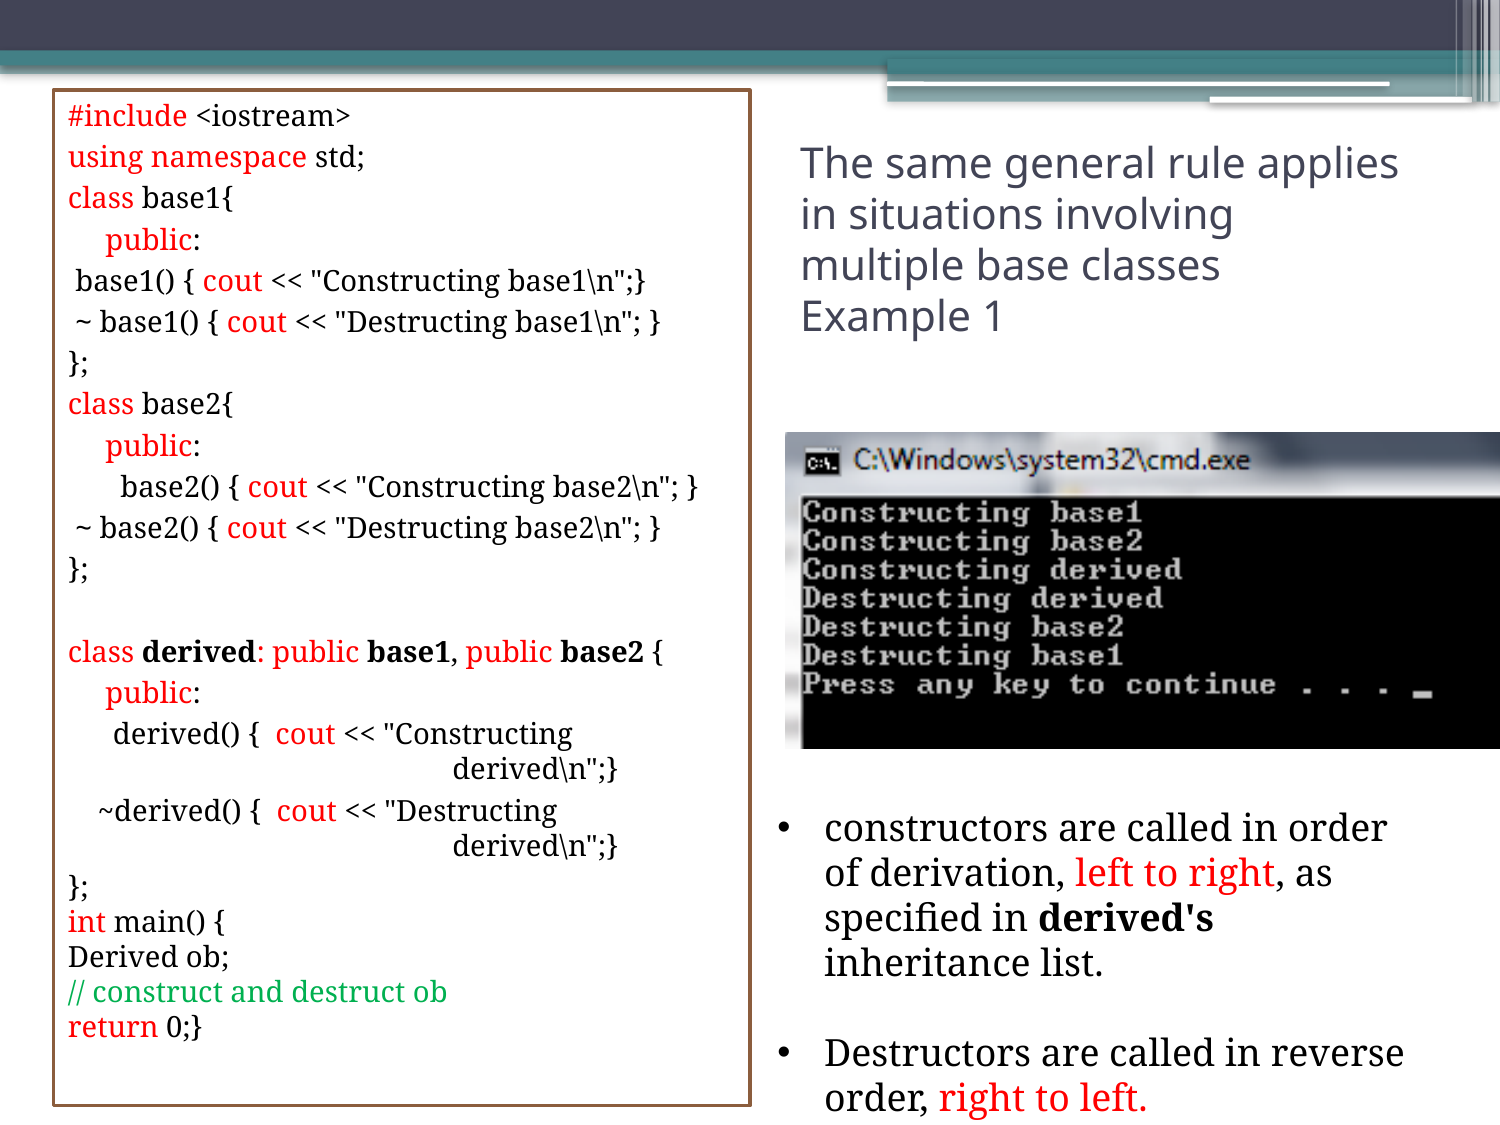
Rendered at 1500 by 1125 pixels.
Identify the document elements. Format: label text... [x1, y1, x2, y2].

list #include <iostream> using namespace std; class base1{ public: base1() { cout << "Constructing base1\n";} ~ base1() { cout << "Destructing base1\n"; } }; class base2{ public: base2() { cout << "Constructing base2\n"; } ~ base2() { cout << "Destructing base2\n"; } }; class derived: public base1, public base2 { public: derived() { cout << "Constructing derived\n";} ~derived() { cout << "Destructing derived\n";} }; int main() { Derived ob; // construct and destruct ob return 0;} [52, 88, 752, 1107]
text_box constructors are called in order of derivation, left to right, as specified in derived's inheritance list. Destructors are called in reverse order, right to left. [762, 751, 1425, 1125]
picture [785, 432, 1500, 750]
title The same general rule applies in situations involving multiple base classes Example 1 [785, 113, 1425, 363]
